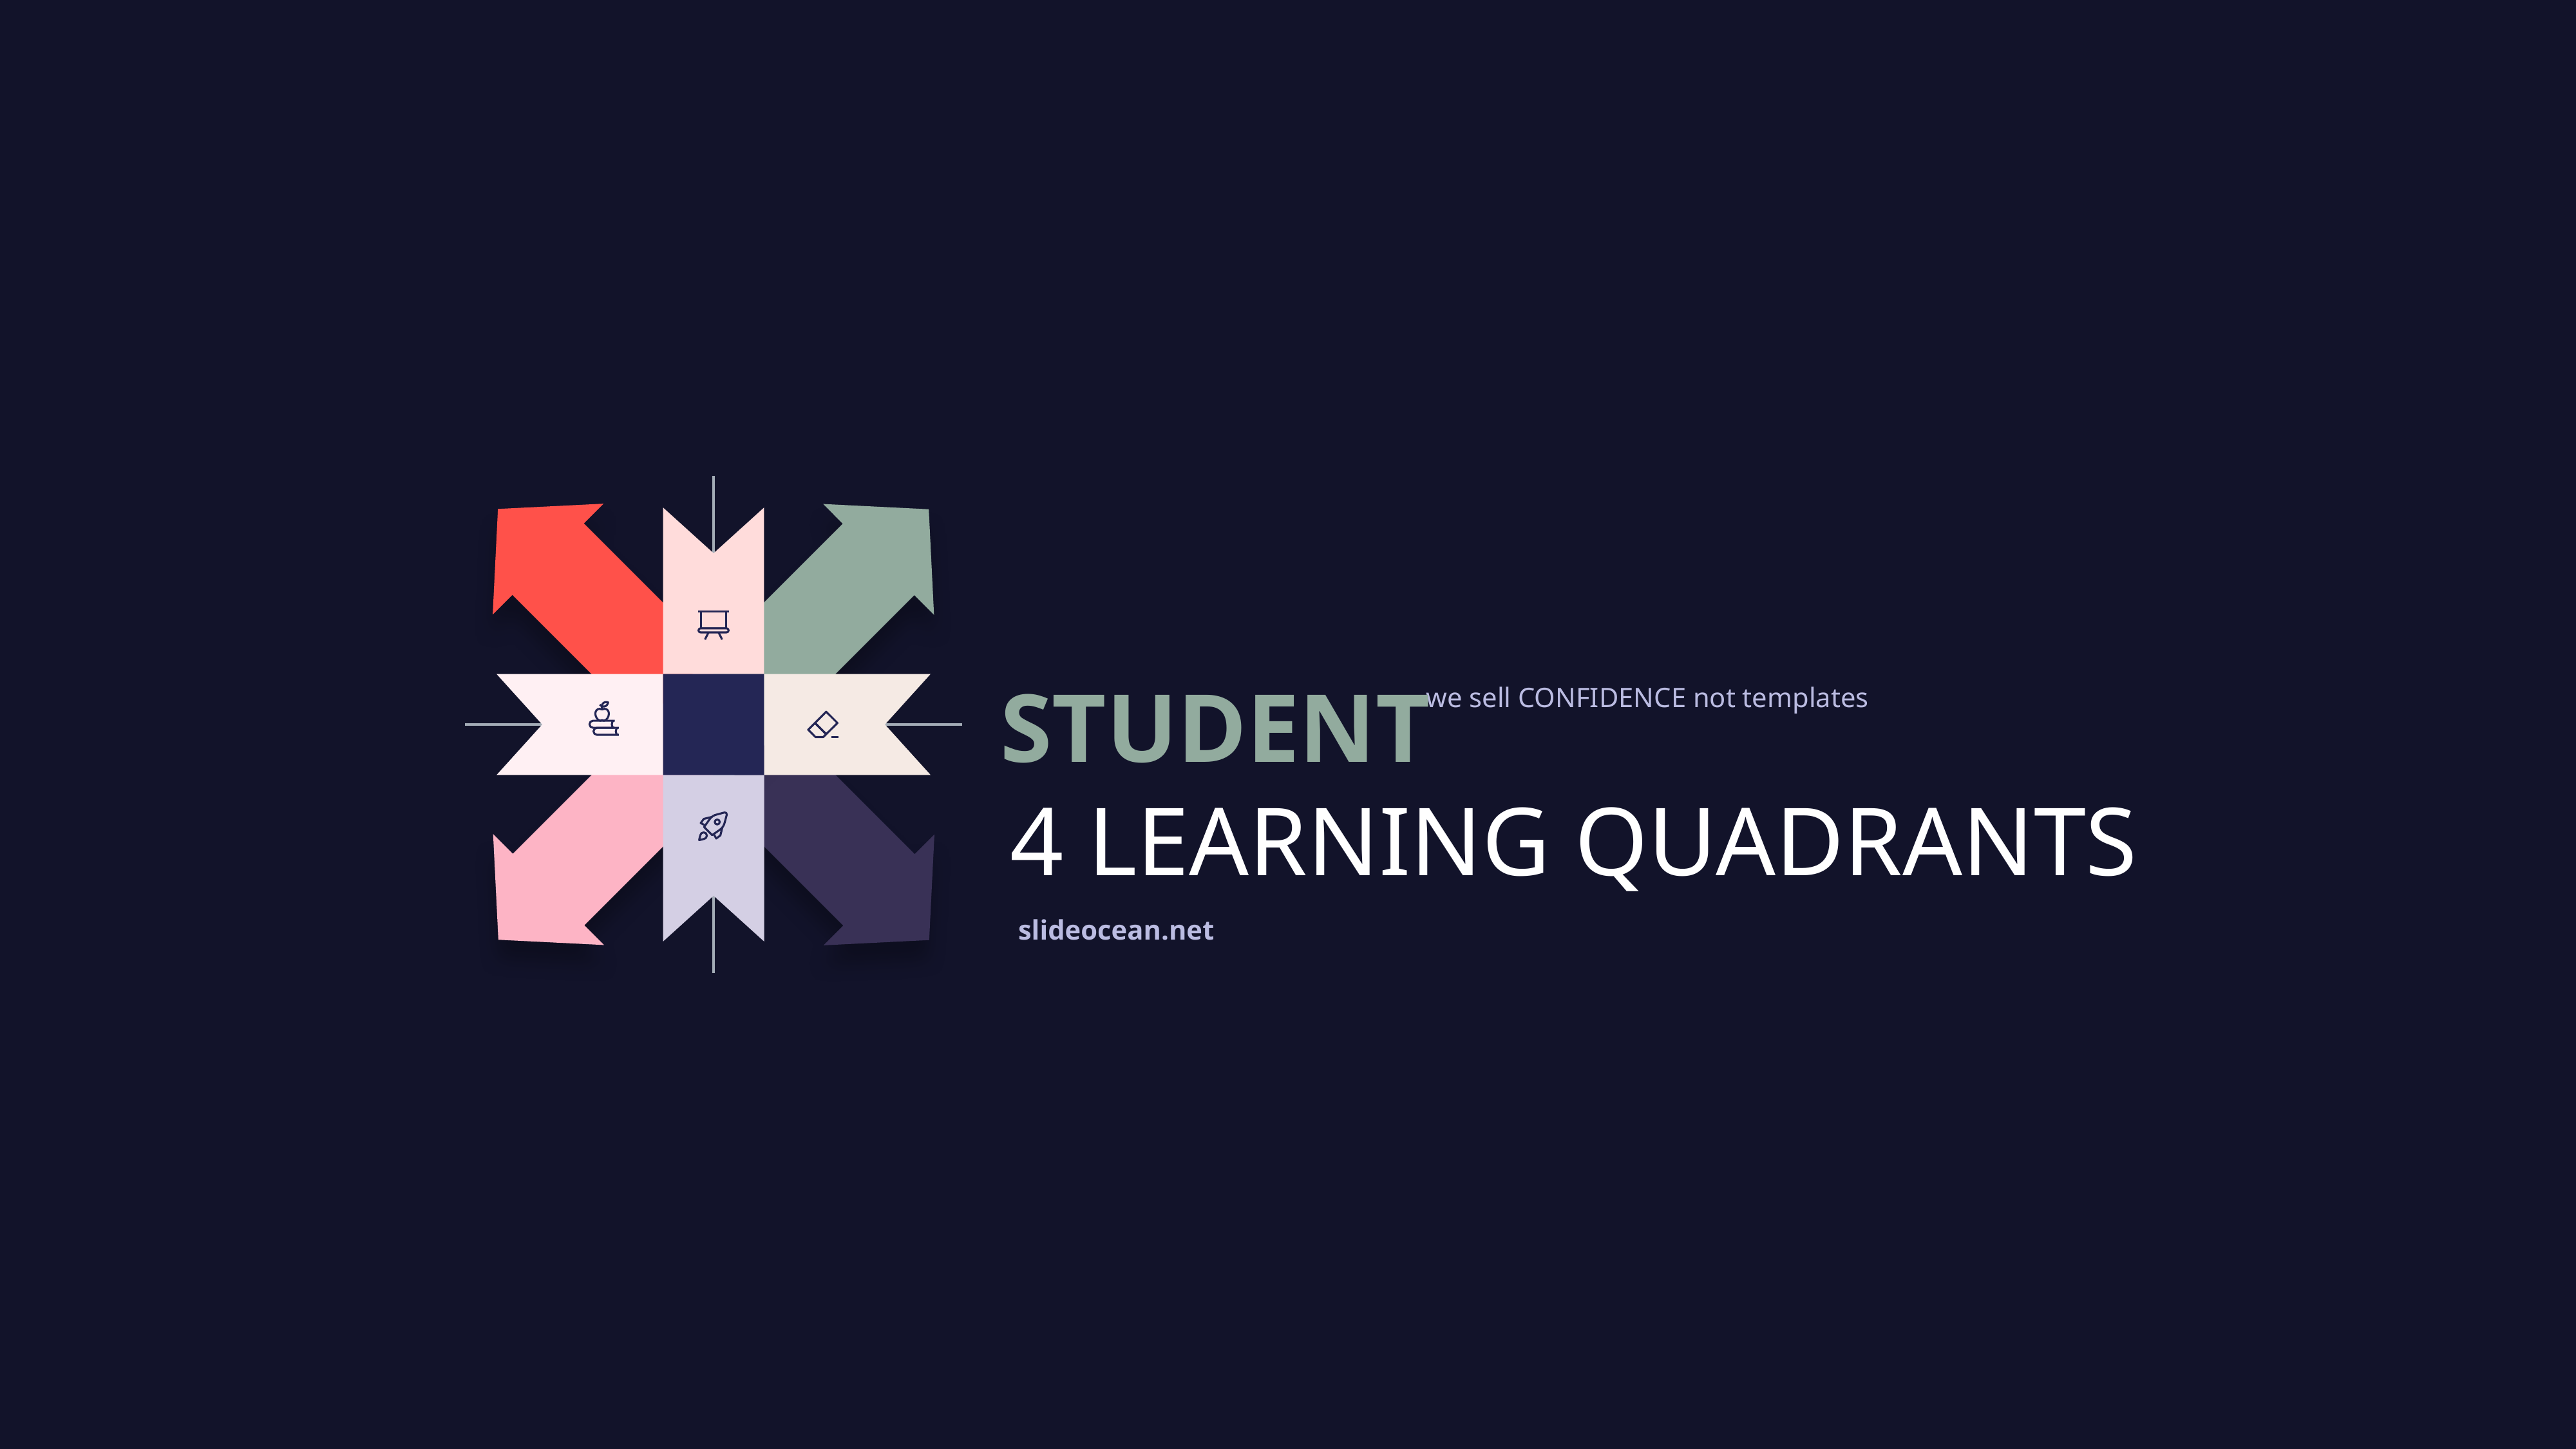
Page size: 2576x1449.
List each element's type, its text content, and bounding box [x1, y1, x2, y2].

text_box STUDENT [990, 663, 1440, 786]
text_box we sell CONFIDENCE not templates [1440, 676, 1879, 718]
text_box 4 LEARNING QUADRANTS [1000, 777, 2148, 900]
text_box slideocean.net [1009, 908, 1224, 951]
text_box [464, 475, 963, 974]
